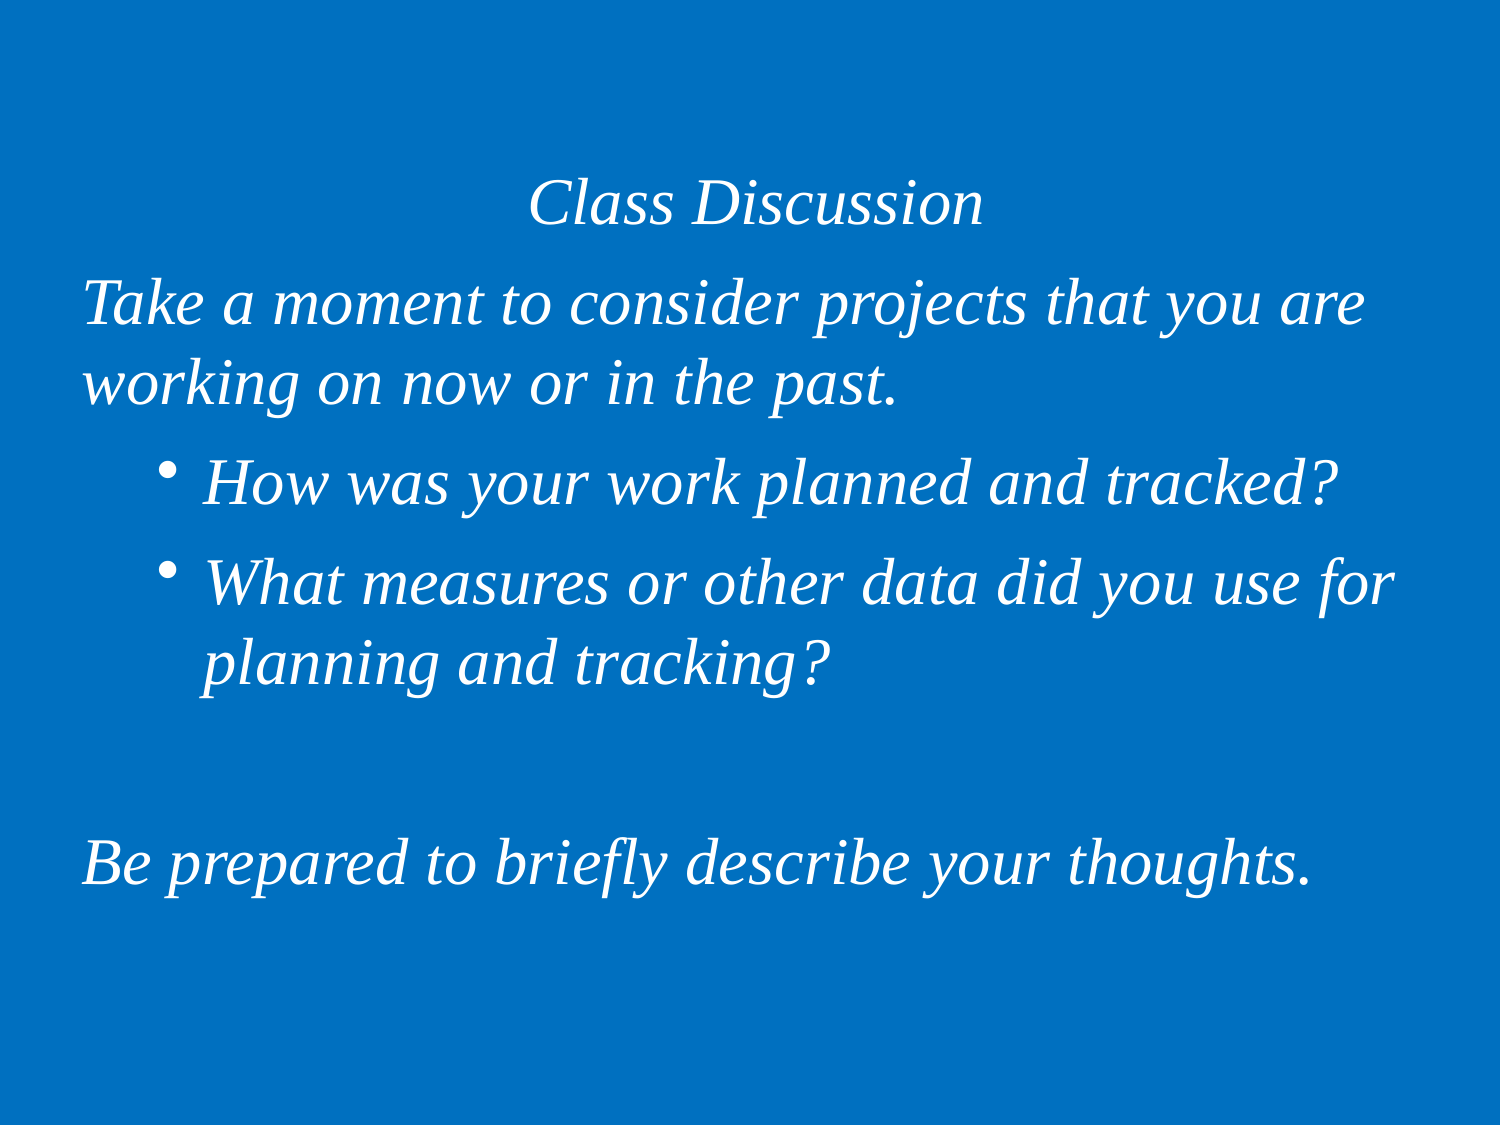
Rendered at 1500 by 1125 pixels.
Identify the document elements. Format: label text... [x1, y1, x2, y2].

text_box Class Discussion Take a moment to consider projects that you are working on now or in the past. How was your work planned and tracked? What measures or other data did you use for planning and tracking? Be prepared to briefly describe your thoughts. [66, 150, 1447, 906]
